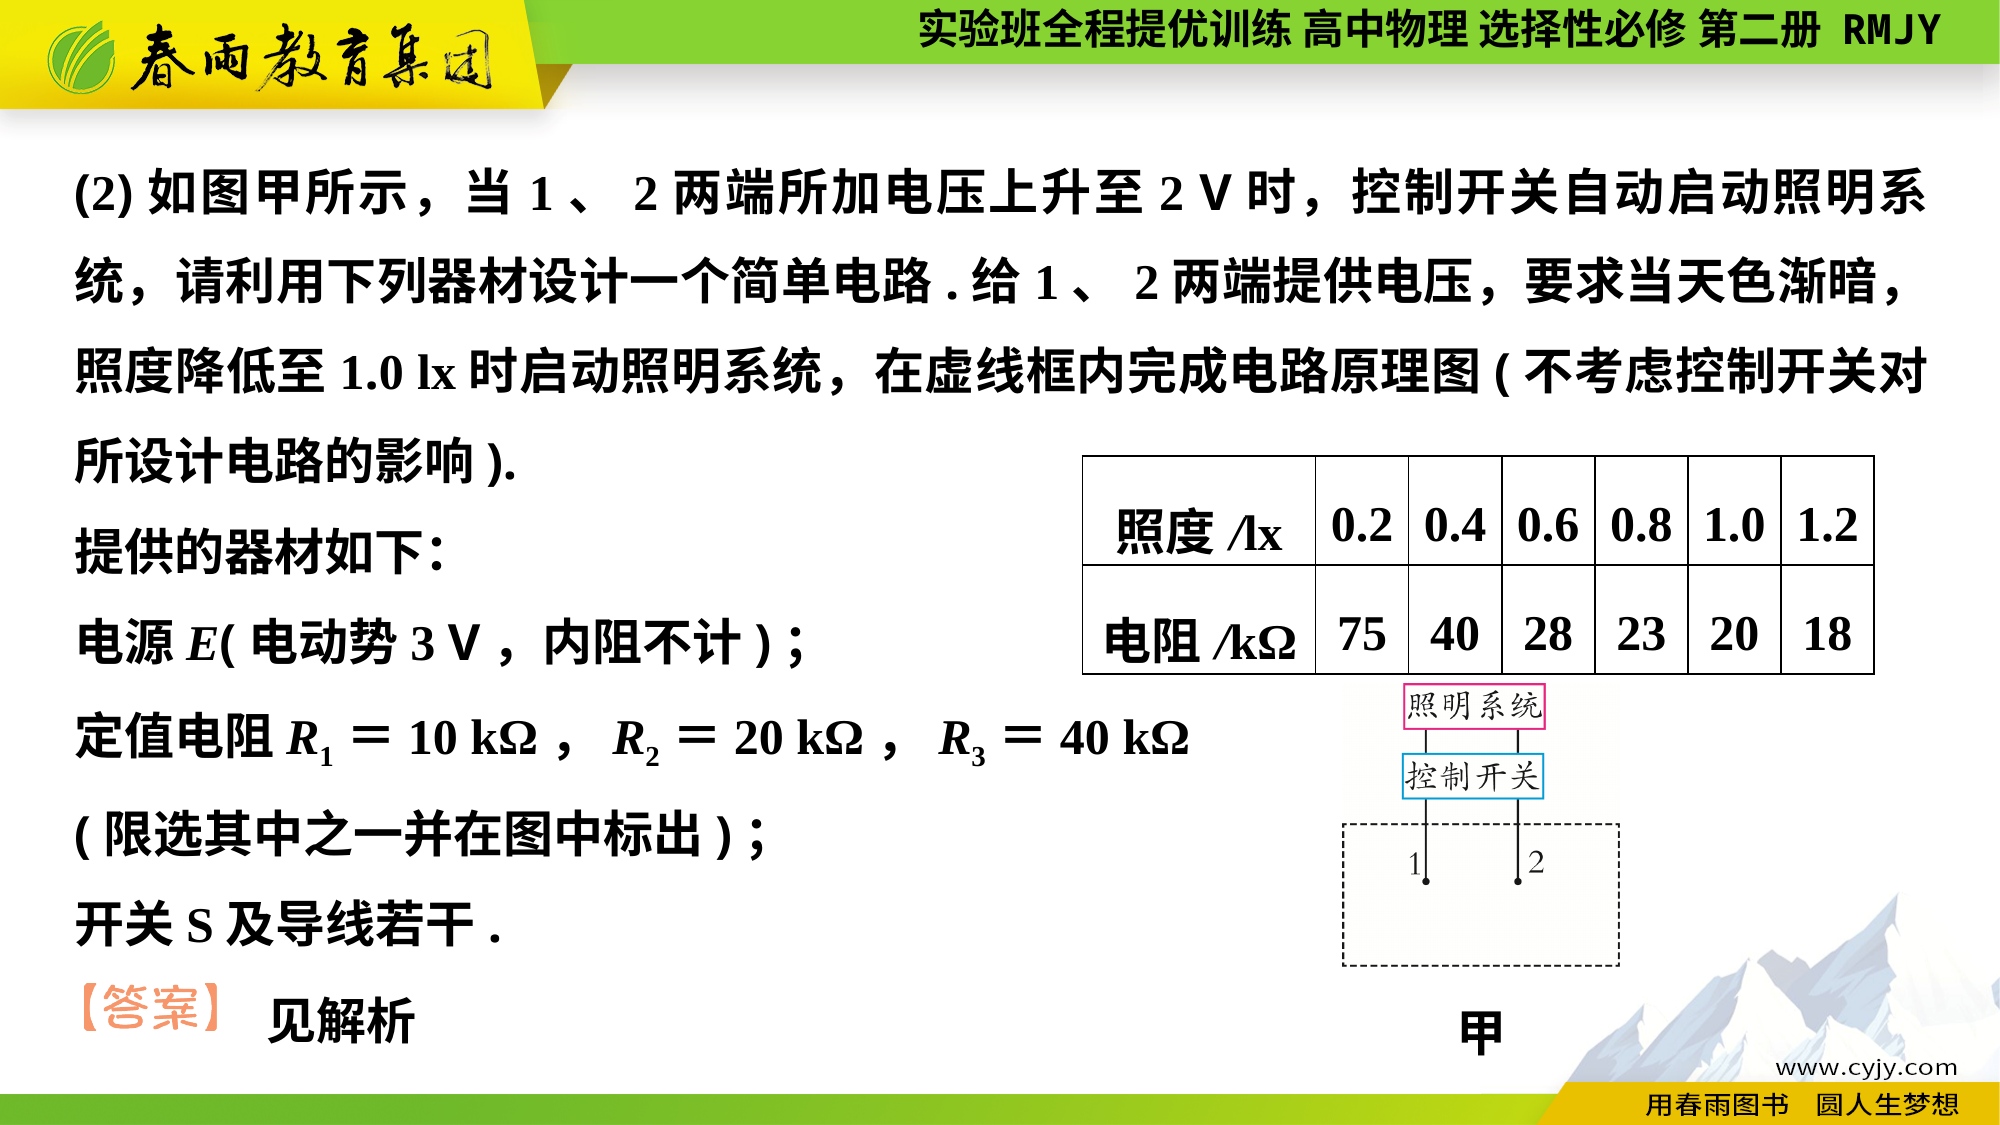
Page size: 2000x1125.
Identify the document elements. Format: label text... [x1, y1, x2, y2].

table_header 0.6 [1503, 457, 1594, 564]
table_cell 28 [1503, 566, 1594, 673]
table_header 0.2 [1316, 457, 1408, 564]
table_cell 75 [1316, 566, 1408, 673]
text_box 见解析 [251, 952, 432, 1057]
table_cell 23 [1596, 566, 1687, 673]
table_header 1.2 [1782, 457, 1873, 564]
table_cell 18 [1782, 566, 1873, 673]
table_cell 20 [1689, 566, 1780, 673]
table_cell 电阻/kΩ [1083, 566, 1315, 673]
table_header 0.8 [1596, 457, 1687, 564]
table_header 照度/lx [1083, 457, 1315, 564]
picture [0, 0, 2000, 1125]
text_box 甲 [1441, 974, 1521, 1069]
table_header 1.0 [1689, 457, 1780, 564]
table_header 0.4 [1409, 457, 1501, 564]
list (2)如图甲所示，当1、2两端所加电压上升至2 V时，控制开关自动启动照明系统，请利用下列器材设计一个简单电路.给1、2两端提供电压，要求当天色渐暗，照度降低至1.0 lx时启动照明系统，在虚线框内完成电路原理图(不考虑控制开关对所设计电路的影响). 提供的器材如下： 电源E(电动势3 V，内阻不计)； 定值电阻R1＝10 kΩ，R2＝20 kΩ，R3＝40 kΩ (限选其中之一并在图中标出)； 开关S及导线若干. [59, 122, 1944, 956]
table_cell 40 [1409, 566, 1501, 673]
